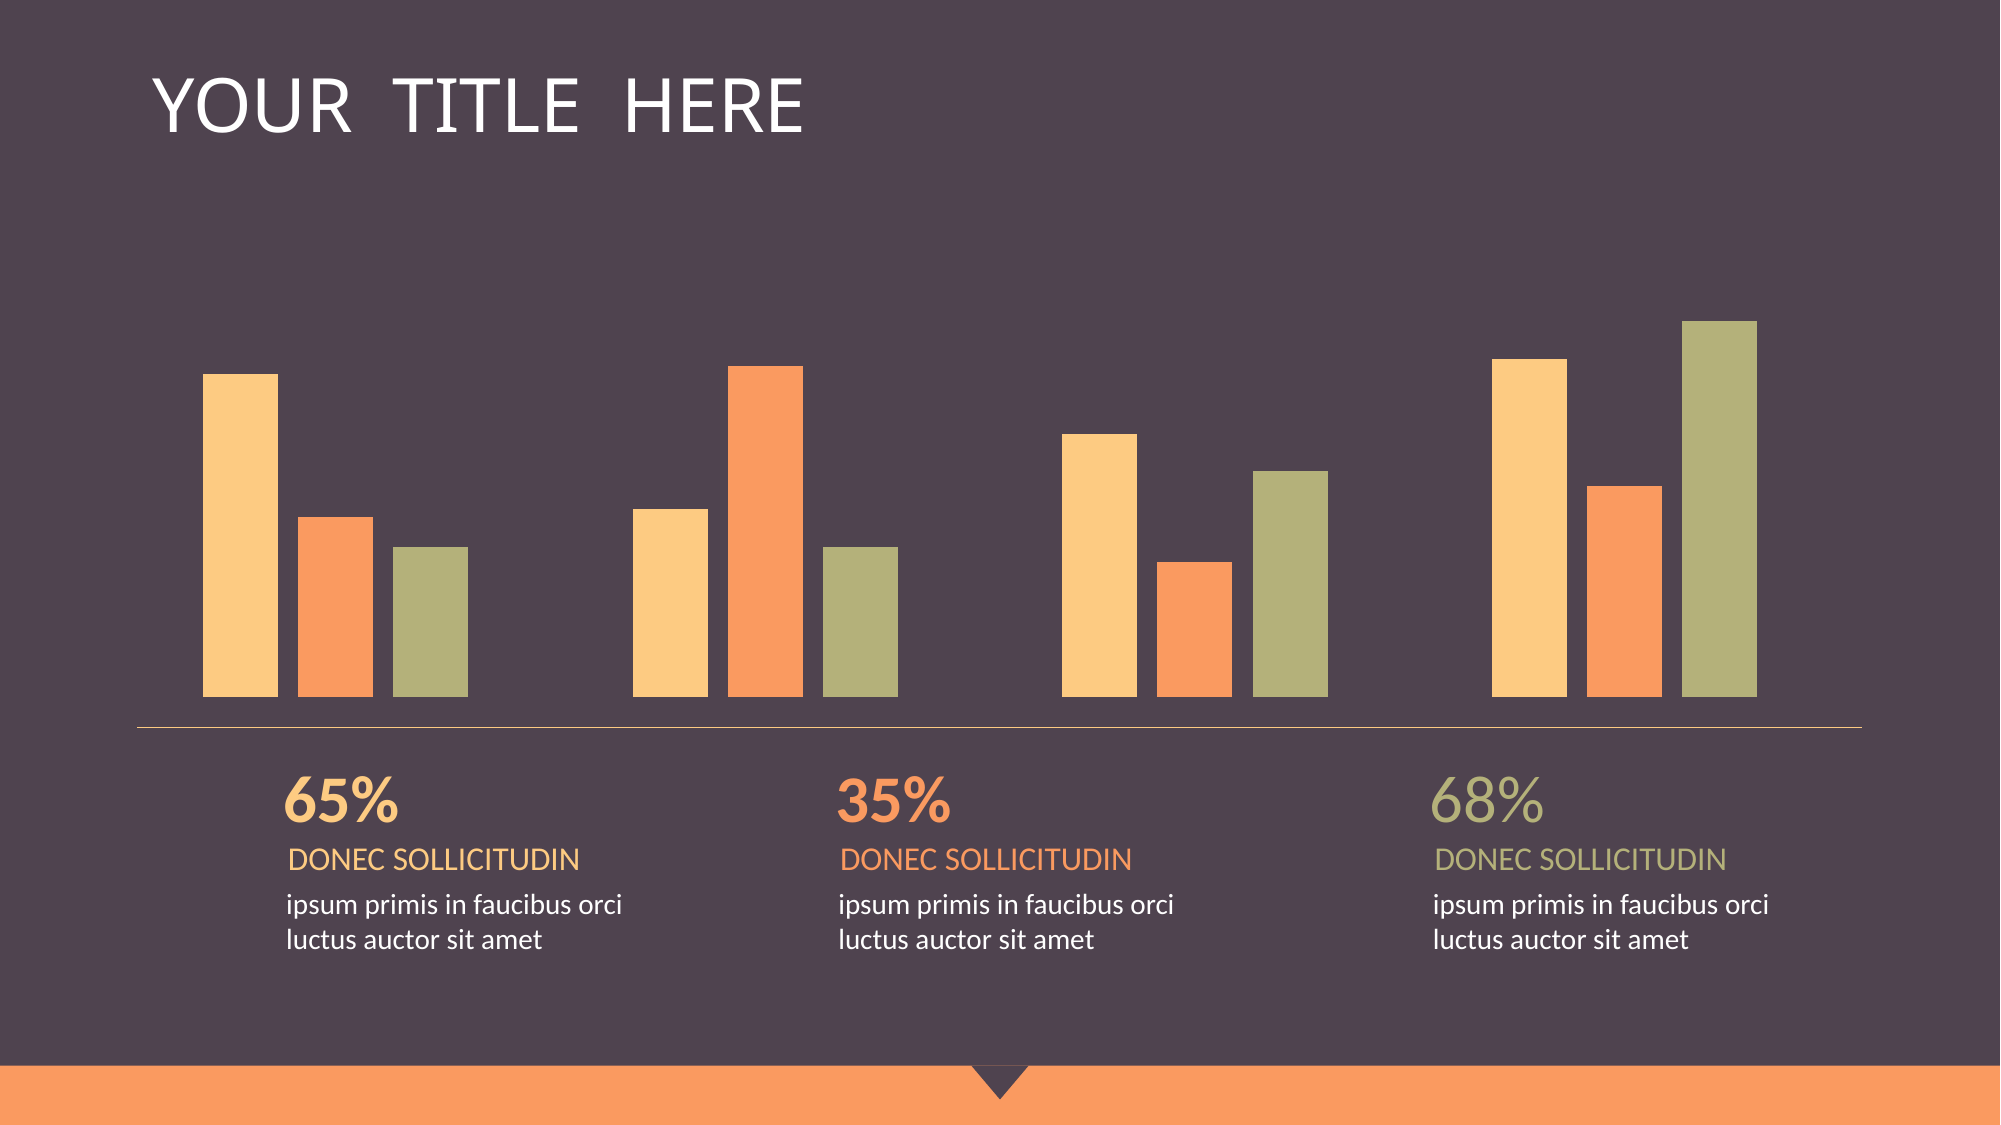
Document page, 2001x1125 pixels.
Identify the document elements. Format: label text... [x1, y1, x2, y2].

text_box DONEC SOLLICITUDIN [825, 830, 1175, 878]
title Your Title Here [137, 59, 1863, 214]
text_box DONEC SOLLICITUDIN [273, 830, 623, 878]
text_box ipsum primis in faucibus orci luctus auctor sit amet [271, 878, 661, 963]
text_box 68% [1415, 748, 1613, 844]
text_box 35% [820, 748, 1019, 844]
text_box ipsum primis in faucibus orci luctus auctor sit amet [823, 878, 1213, 963]
text_box DONEC SOLLICITUDIN [1419, 830, 1770, 878]
text_box 65% [268, 748, 467, 844]
text_box ipsum primis in faucibus orci luctus auctor sit amet [1418, 878, 1808, 963]
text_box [89, 214, 1871, 729]
